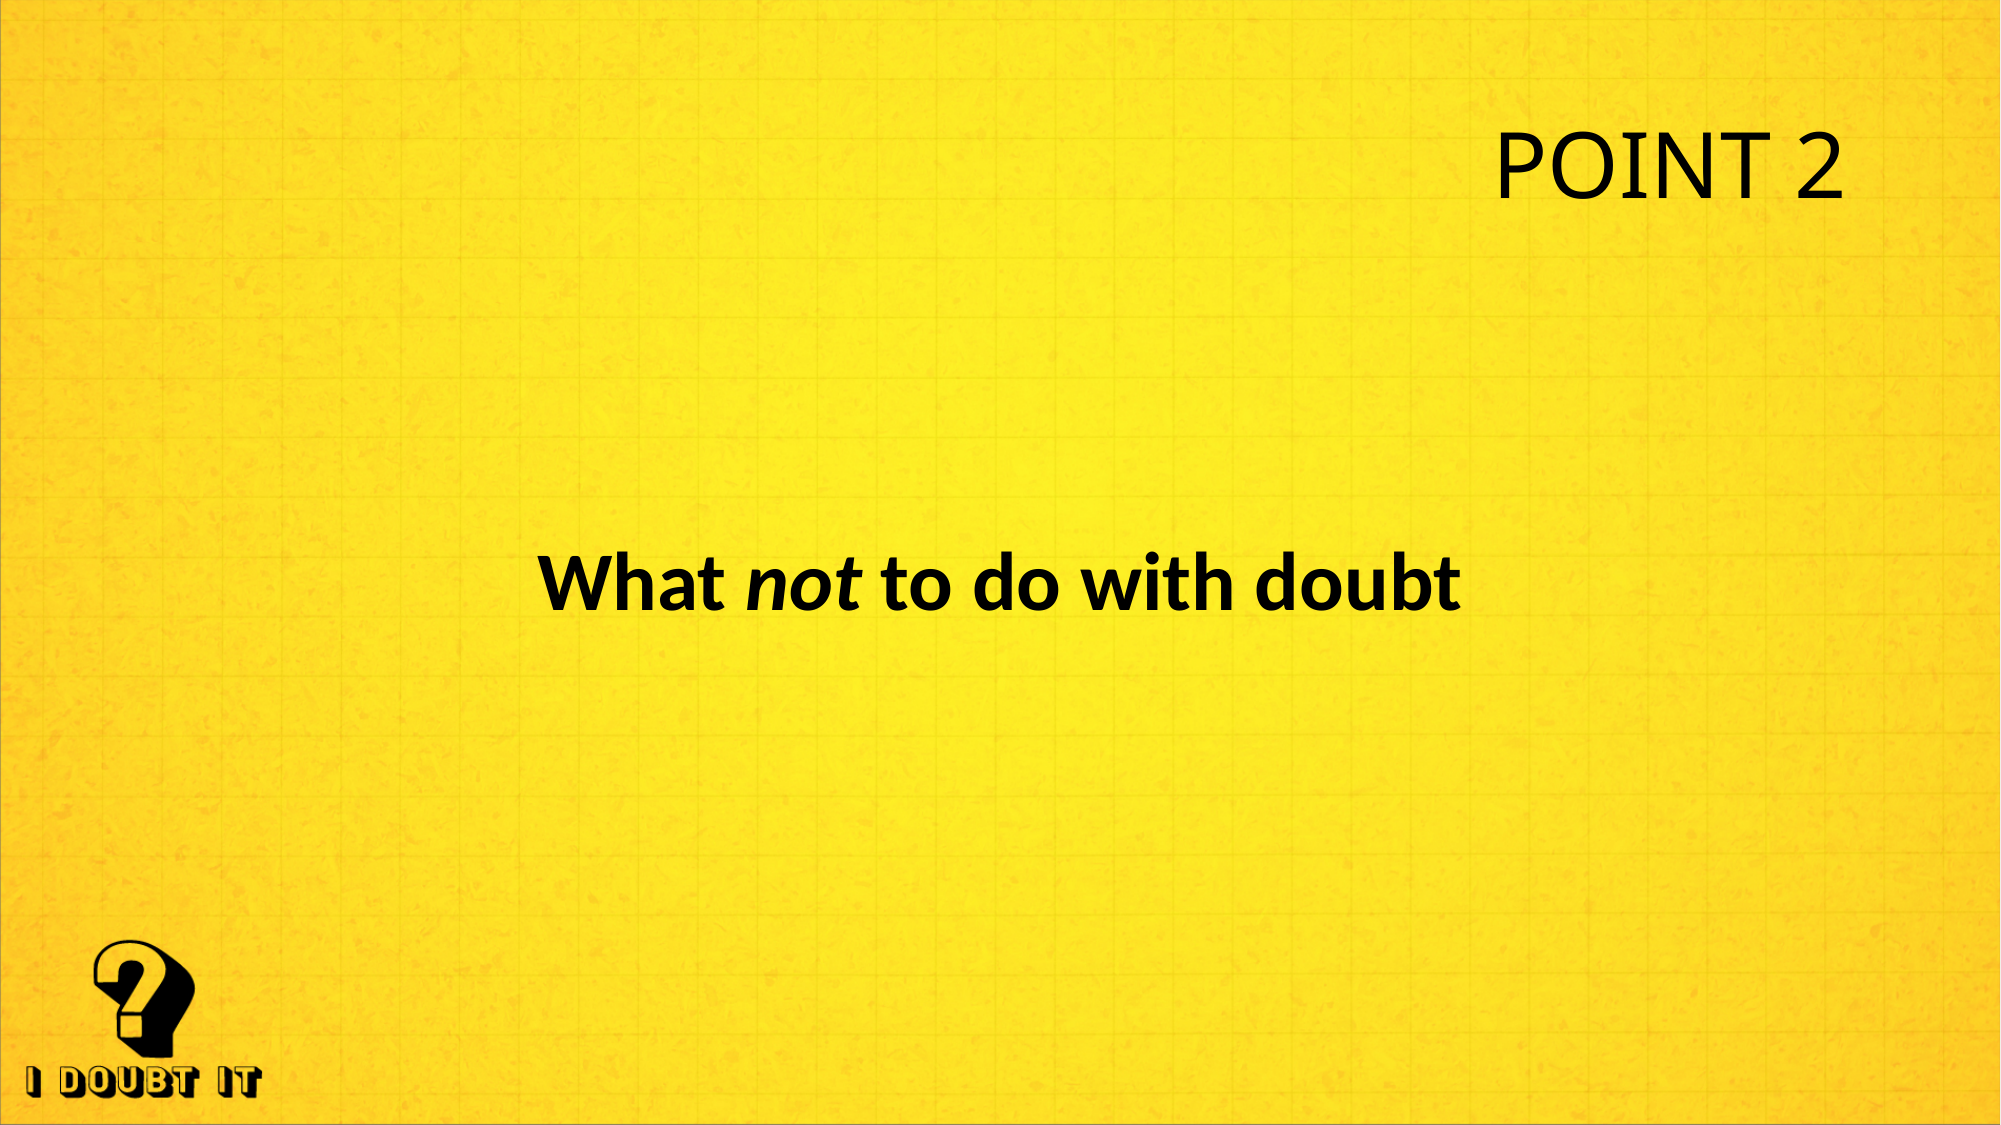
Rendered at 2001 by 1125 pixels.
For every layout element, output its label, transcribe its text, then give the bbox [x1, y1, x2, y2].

picture [0, 0, 2001, 1125]
list What not to do with doubt [137, 299, 1863, 1014]
title POINT 2 [137, 59, 1863, 278]
